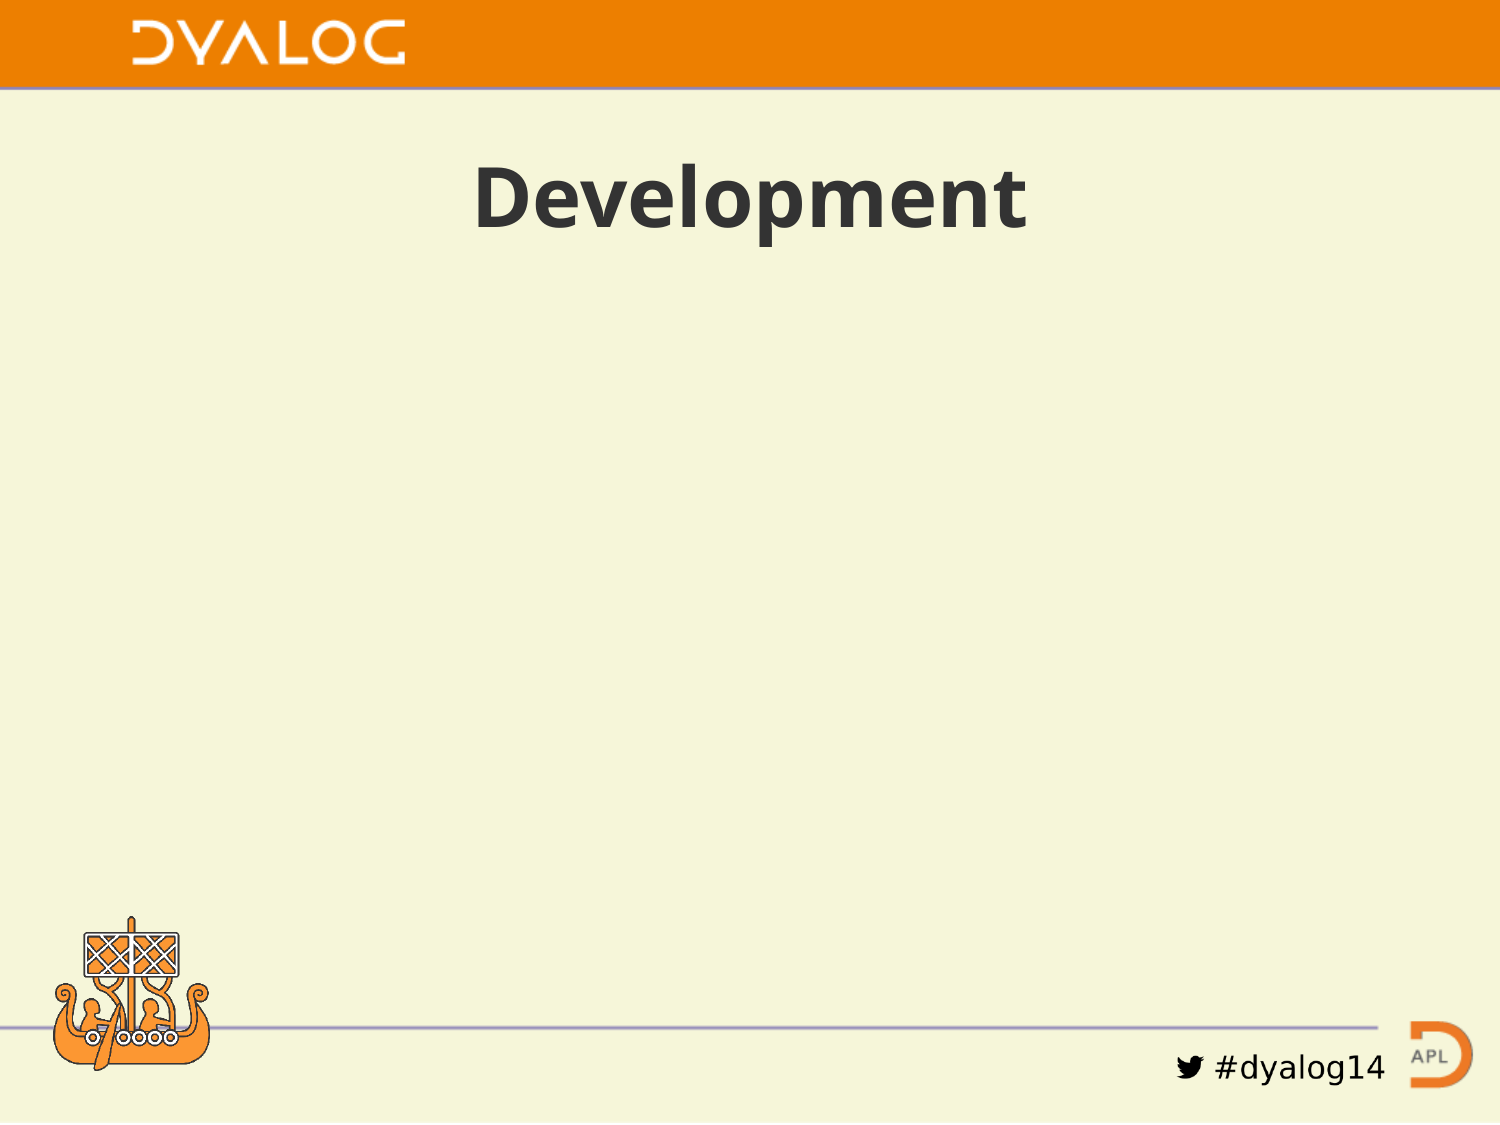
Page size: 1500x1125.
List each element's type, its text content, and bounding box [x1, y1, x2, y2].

title Development [112, 137, 1388, 288]
picture [0, 0, 1500, 1123]
